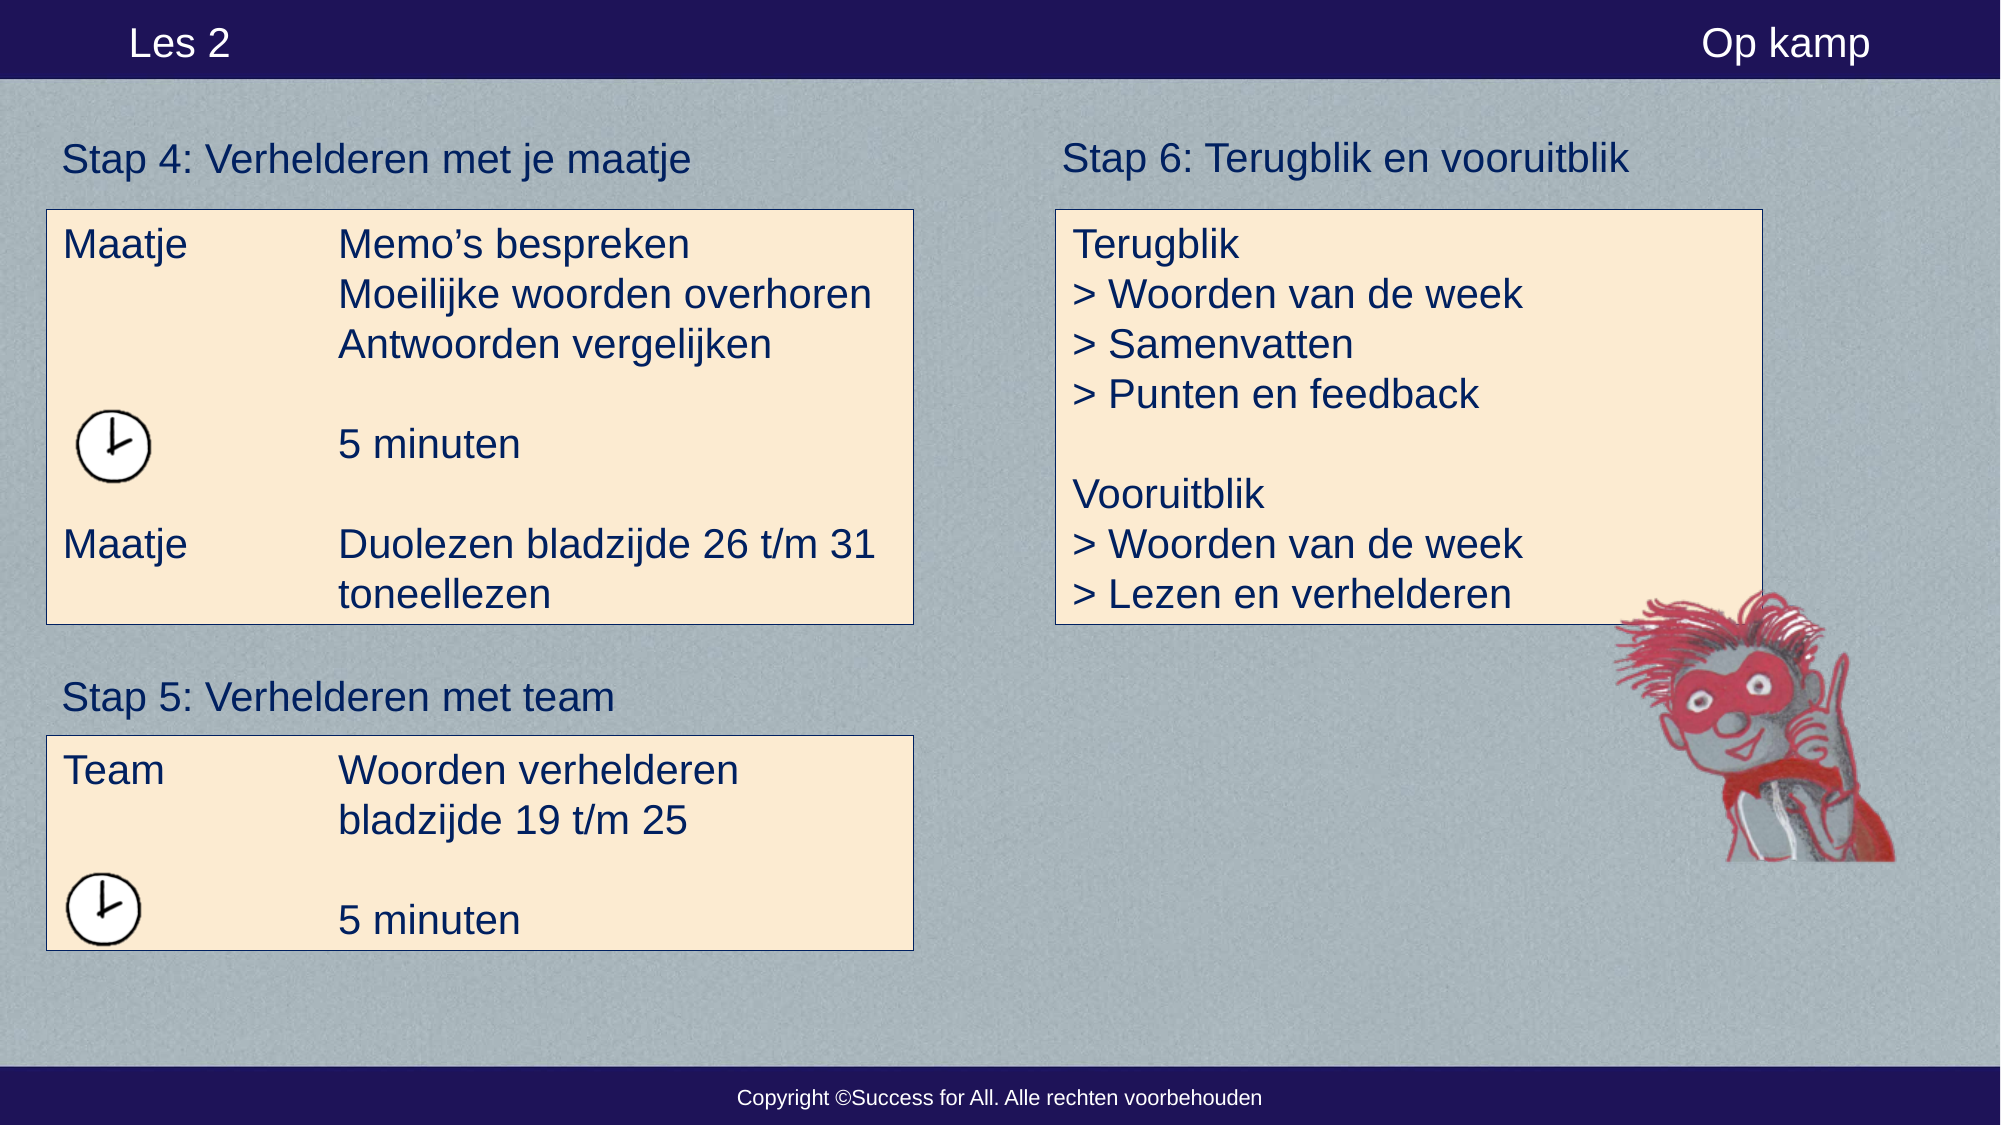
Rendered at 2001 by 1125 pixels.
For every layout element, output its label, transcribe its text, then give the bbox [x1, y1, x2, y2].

text_box Op kamp [999, 8, 1886, 73]
text_box Team Woorden verhelderen bladzijde 19 t/m 25 5 minuten [46, 735, 914, 951]
text_box Terugblik > Woorden van de week > Samenvatten > Punten en feedback Vooruitblik > Woorden van de week > Lezen en verhelderen [1055, 209, 1763, 625]
text_box Les 2 [114, 8, 354, 73]
text_box Stap 6: Terugblik en vooruitblik [1046, 123, 1839, 189]
text_box Stap 4: Verhelderen met je maatje [46, 124, 839, 190]
text_box Maatje Memo’s bespreken Moeilijke woorden overhoren Antwoorden vergelijken 5 minuten Maatje Duolezen bladzijde 26 t/m 31 toneellezen [46, 209, 914, 625]
text_box Copyright ©Success for All. Alle rechten voorbehouden [0, 1076, 2000, 1125]
text_box Stap 5: Verhelderen met team [46, 662, 890, 728]
picture [0, 0, 2001, 1125]
